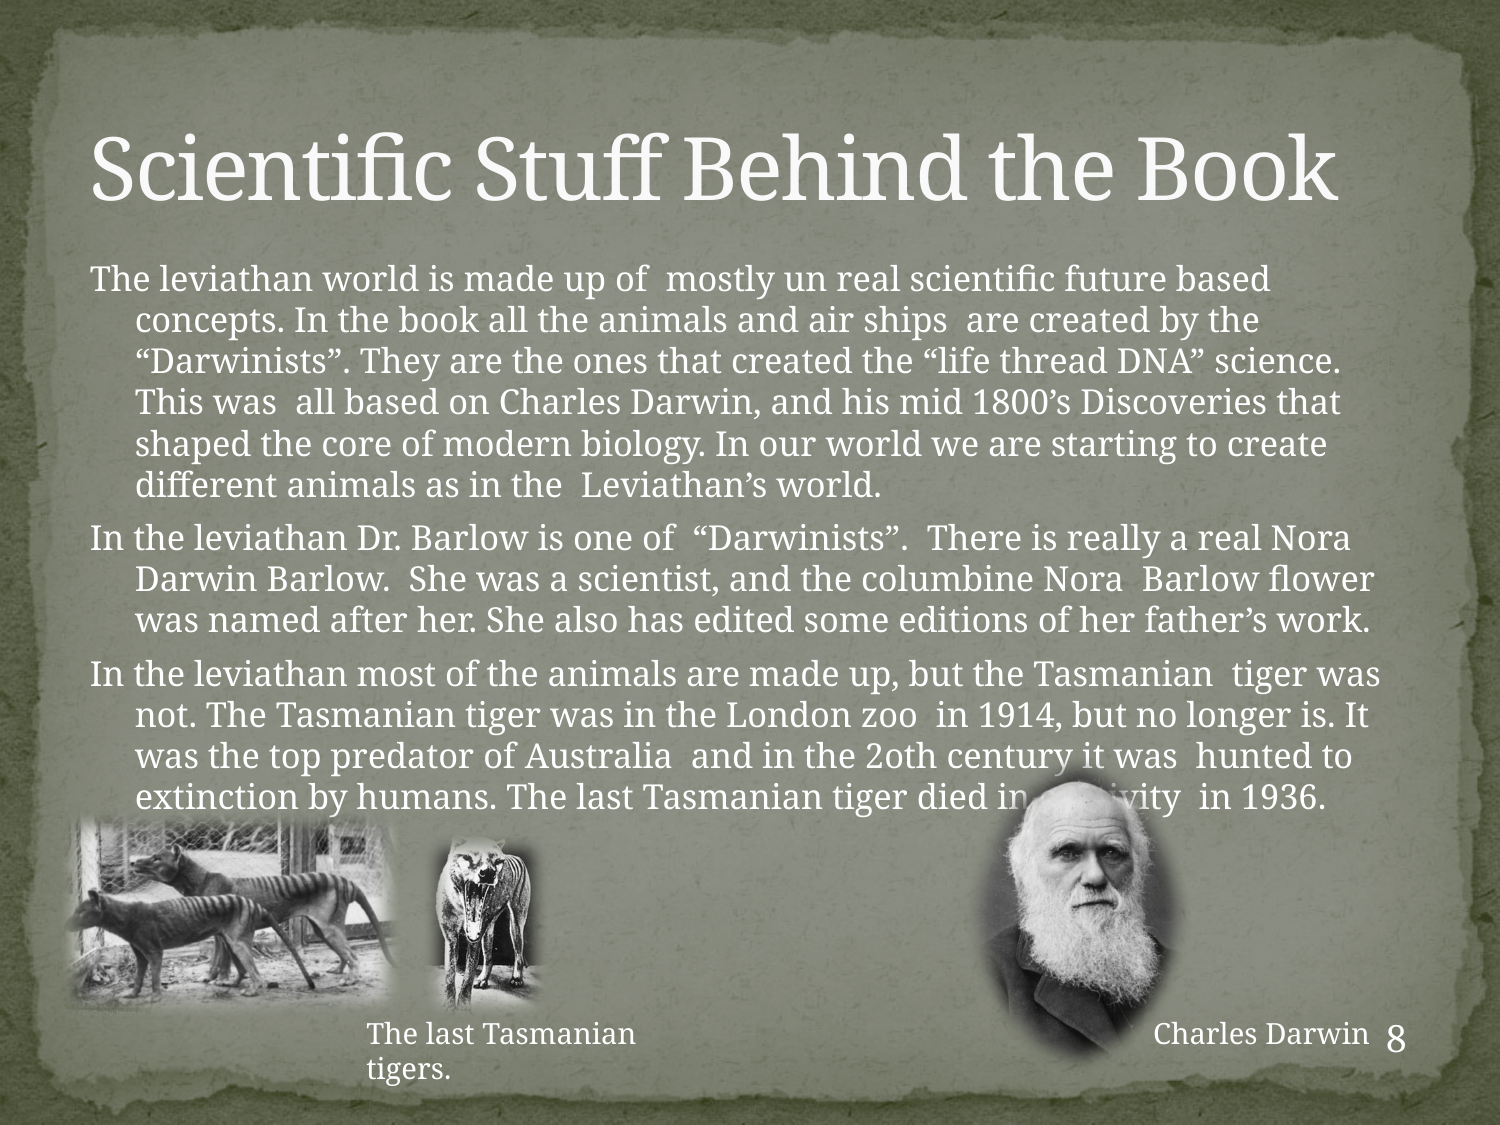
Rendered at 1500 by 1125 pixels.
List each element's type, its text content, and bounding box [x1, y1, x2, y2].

text_box Charles Darwin [1205, 1007, 1393, 1058]
picture [60, 810, 403, 1019]
text_box 8 [1371, 1007, 1422, 1068]
text_box The last Tasmanian tigers. [351, 1007, 657, 1093]
list The leviathan world is made up of mostly un real scientific future based concepts. In the book all the animals and air ships are created by the “Darwinists”. They are the ones that created the “life thread DNA” science. This was all based on Charles Darwin, and his mid 1800’s Discoveries that shaped the core of modern biology. In our world we are starting to create different animals as in the Leviathan’s world. In the leviathan Dr. Barlow is one of “Darwinists”. There is really a real Nora Darwin Barlow. She was a scientist, and the columbine Nora Barlow flower was named after her. She also has edited some editions of her father’s work. In the leviathan most of the animals are made up, but the Tasmanian tiger was not. The Tasmanian tiger was in the London zoo in 1914, but no longer is. It was the top predator of Australia and in the 2oth century it was hunted to extinction by humans. The last Tasmanian tiger died in captivity in 1936. [75, 249, 1425, 1000]
picture [962, 751, 1194, 1078]
title Scientific Stuff Behind the Book [74, 24, 1425, 225]
picture [423, 833, 549, 1018]
